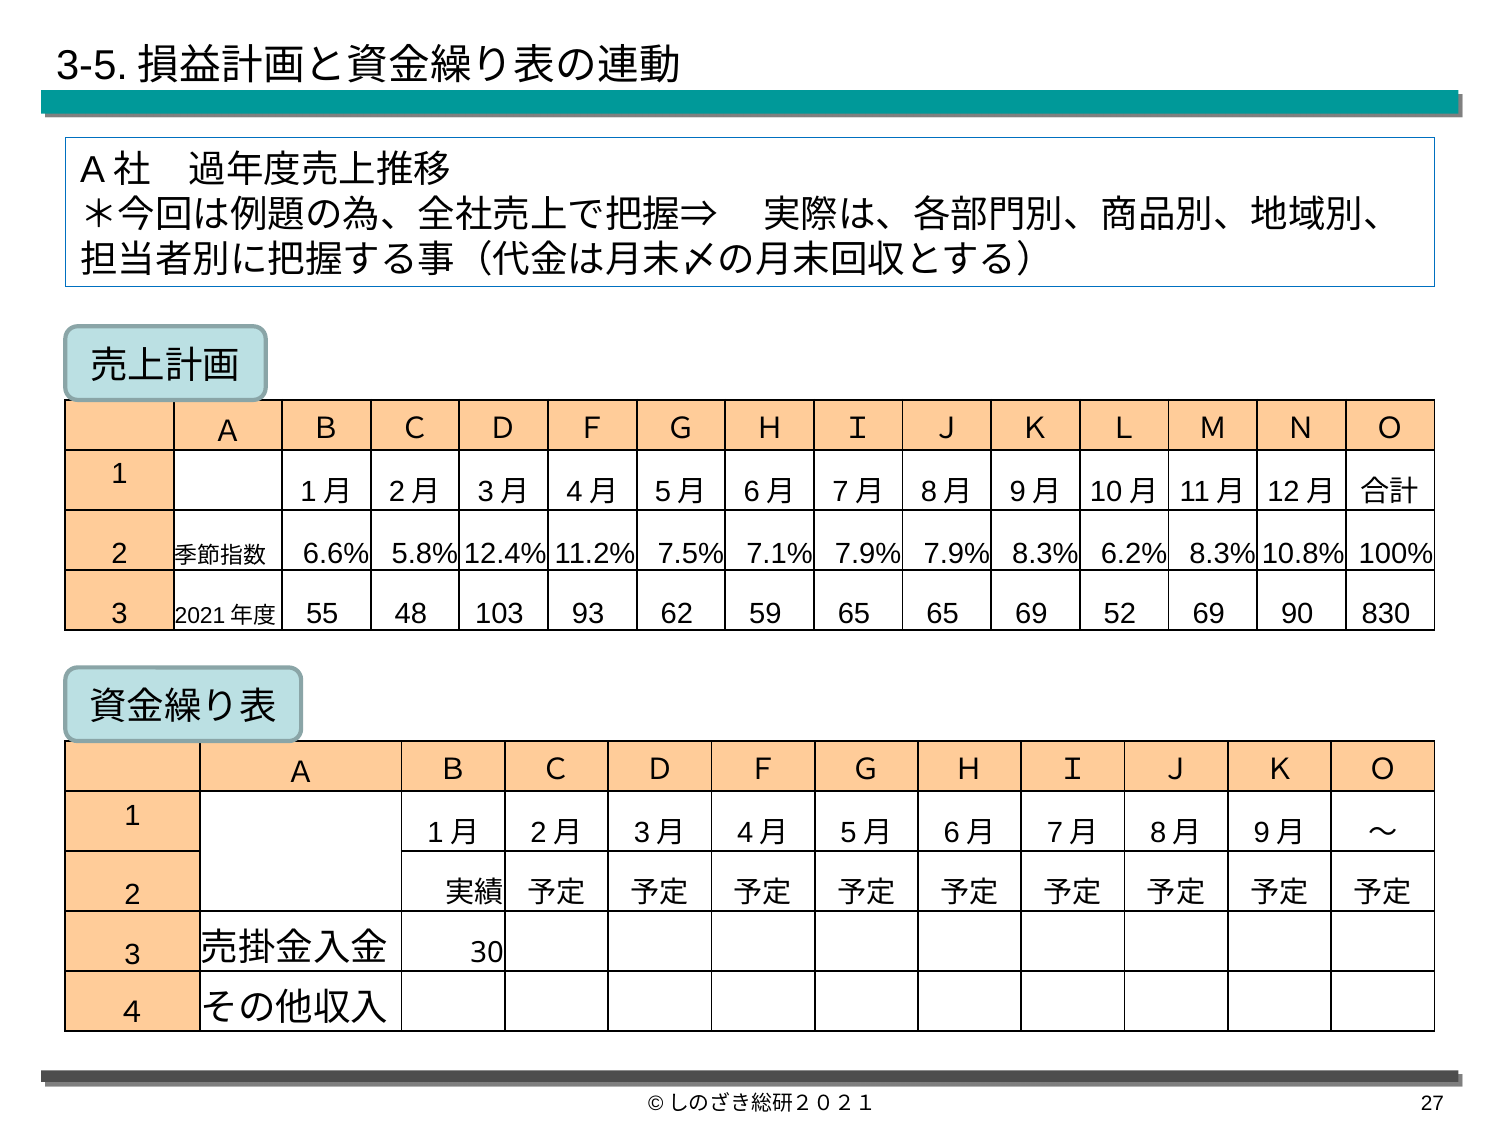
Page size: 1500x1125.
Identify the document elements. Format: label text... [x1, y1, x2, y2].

table_cell 11.2% [549, 511, 636, 569]
table_header Ｎ [1258, 401, 1345, 449]
table_cell 830 [1347, 571, 1434, 629]
table_cell 6.6% [283, 511, 370, 569]
footer ©しのざき総研２０２１ [524, 1082, 1000, 1125]
table_header Ｂ [283, 401, 370, 449]
table_cell その他収入 [201, 972, 401, 1030]
table_header Ｏ [1347, 401, 1434, 449]
table_header [66, 401, 173, 449]
table_cell 8.3% [1169, 511, 1256, 569]
table_cell 30 [402, 912, 504, 970]
table_header Ａ [201, 742, 401, 790]
table_cell 3月 [609, 792, 711, 850]
table_cell 4月 [712, 792, 814, 850]
table_cell [712, 972, 814, 1030]
table_cell 7月 [815, 451, 902, 509]
table_cell [609, 972, 711, 1030]
table_cell [919, 912, 1020, 970]
table_header Ｂ [402, 742, 504, 790]
table_cell 9月 [1229, 792, 1330, 850]
table_header Ｏ [1332, 742, 1434, 790]
table_cell [1229, 912, 1330, 970]
table_header Ｆ [712, 742, 814, 790]
table_cell [1022, 972, 1124, 1030]
table_cell 予定 [1022, 852, 1124, 910]
table_cell 8.3% [992, 511, 1079, 569]
table_cell 65 [903, 571, 990, 629]
table_header Ｉ [1022, 742, 1124, 790]
table_cell [506, 972, 607, 1030]
table_cell 7.9% [903, 511, 990, 569]
table_cell 予定 [712, 852, 814, 910]
table_cell [1332, 972, 1434, 1030]
table_cell 予定 [1229, 852, 1330, 910]
table_header Ｆ [549, 401, 636, 449]
table_cell 2 [66, 852, 199, 910]
slide_number 26 [1108, 1082, 1459, 1125]
table_cell 69 [992, 571, 1079, 629]
text_box 3-5.損益計画と資金繰り表の連動 [41, 30, 1245, 95]
table_header Ｌ [1081, 401, 1168, 449]
table_cell 10.8% [1258, 511, 1345, 569]
table_cell 65 [815, 571, 902, 629]
table_header Ｄ [460, 401, 547, 449]
table_header Ｉ [815, 401, 902, 449]
table_cell 12.4% [460, 511, 547, 569]
table_cell 季節指数 [175, 511, 281, 569]
table_header Ａ [175, 401, 281, 449]
table_cell [816, 912, 917, 970]
table_cell [1125, 972, 1227, 1030]
table_cell 予定 [919, 852, 1020, 910]
table_cell ４ [66, 972, 199, 1030]
table_cell [402, 972, 504, 1030]
table_cell [175, 451, 281, 509]
table_cell 8月 [1125, 792, 1227, 850]
table_cell 12月 [1258, 451, 1345, 509]
table_cell 6月 [726, 451, 813, 509]
text_box 資金繰り表 [63, 665, 304, 744]
table_cell [609, 912, 711, 970]
table_cell ～ [1332, 792, 1434, 850]
table_cell 52 [1081, 571, 1168, 629]
table_header Ｊ [903, 401, 990, 449]
table_cell 予定 [1125, 852, 1227, 910]
table_cell 予定 [1332, 852, 1434, 910]
table_cell 3月 [460, 451, 547, 509]
table_cell 90 [1258, 571, 1345, 629]
table_header Ｊ [1125, 742, 1227, 790]
table_cell 予定 [609, 852, 711, 910]
table_cell 7.1% [726, 511, 813, 569]
table_cell 11月 [1169, 451, 1256, 509]
table_cell [1125, 912, 1227, 970]
table_header Ｇ [816, 742, 917, 790]
table_cell 1月 [283, 451, 370, 509]
table_cell 55 [283, 571, 370, 629]
table_header Ｄ [609, 742, 711, 790]
table_cell [1022, 912, 1124, 970]
table_cell 100% [1347, 511, 1434, 569]
table_cell 59 [726, 571, 813, 629]
text_box A社 過年度売上推移 ＊今回は例題の為、全社売上で把握⇒ 実際は、各部門別、商品別、地域別、担当者別に把握する事（代金は月末〆の月末回収とする） [65, 137, 1435, 287]
table_cell [506, 912, 607, 970]
table_cell 売掛金入金 [201, 912, 401, 970]
table_cell 8月 [903, 451, 990, 509]
table_header Ｃ [506, 742, 607, 790]
table_header Ｋ [992, 401, 1079, 449]
table_cell 4月 [549, 451, 636, 509]
table_header Ｍ [1169, 401, 1256, 449]
table_cell 10月 [1081, 451, 1168, 509]
table_cell 予定 [506, 852, 607, 910]
table_cell 7月 [1022, 792, 1124, 850]
table_header [66, 742, 199, 790]
table_cell 7.9% [815, 511, 902, 569]
table_cell [1229, 972, 1330, 1030]
table_cell [201, 792, 401, 910]
table_cell [712, 912, 814, 970]
table_cell 62 [638, 571, 724, 629]
table_cell 2月 [506, 792, 607, 850]
table_cell 9月 [992, 451, 1079, 509]
table_cell 3 [66, 571, 173, 629]
table_cell 2月 [372, 451, 458, 509]
table_cell 5月 [638, 451, 724, 509]
table_cell 6.2% [1081, 511, 1168, 569]
table_cell 3 [66, 912, 199, 970]
table_cell 6月 [919, 792, 1020, 850]
table_header Ｇ [638, 401, 724, 449]
table_cell 1 [66, 792, 199, 850]
table_cell 実績 [402, 852, 504, 910]
table_cell 48 [372, 571, 458, 629]
table_cell [1332, 912, 1434, 970]
table_cell [816, 972, 917, 1030]
table_cell 1 [66, 451, 173, 509]
table_cell 93 [549, 571, 636, 629]
table_cell 予定 [816, 852, 917, 910]
table_cell 5月 [816, 792, 917, 850]
table_cell 5.8% [372, 511, 458, 569]
table_cell 7.5% [638, 511, 724, 569]
table_cell 2 [66, 511, 173, 569]
table_header Ｋ [1229, 742, 1330, 790]
table_header Ｃ [372, 401, 458, 449]
text_box 売上計画 [63, 324, 268, 403]
table_cell 合計 [1347, 451, 1434, 509]
table_cell 1月 [402, 792, 504, 850]
table_cell 69 [1169, 571, 1256, 629]
table_header Ｈ [919, 742, 1020, 790]
table_cell 2021年度 [175, 571, 281, 629]
table_cell [919, 972, 1020, 1030]
table_cell 103 [460, 571, 547, 629]
table_header Ｈ [726, 401, 813, 449]
